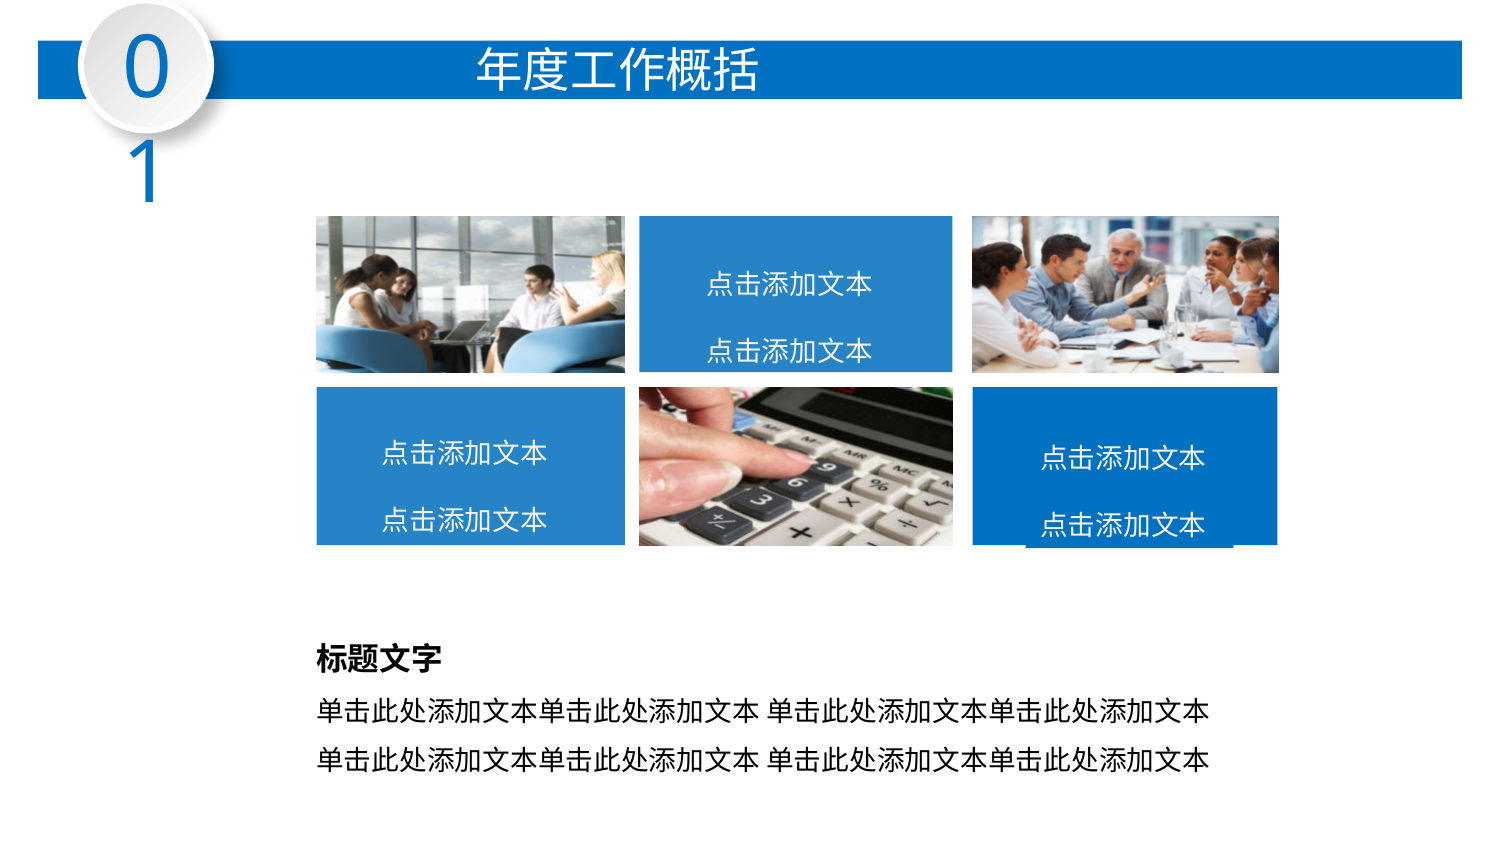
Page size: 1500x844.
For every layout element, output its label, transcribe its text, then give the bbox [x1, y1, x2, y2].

picture [972, 215, 1280, 373]
picture [639, 386, 953, 546]
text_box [972, 386, 1278, 546]
picture [316, 215, 626, 373]
text_box [224, 40, 340, 99]
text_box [639, 215, 953, 373]
text_box [896, 40, 1462, 99]
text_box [80, 0, 212, 131]
text_box 标题文字 单击此处添加文本单击此处添加文本 单击此处添加文本单击此处添加文本 单击此处添加文本单击此处添加文本 单击此处添加文本单击此处添加文本 [301, 612, 1273, 784]
text_box 年度工作概括 [340, 27, 896, 108]
text_box [38, 40, 75, 99]
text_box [316, 386, 626, 546]
